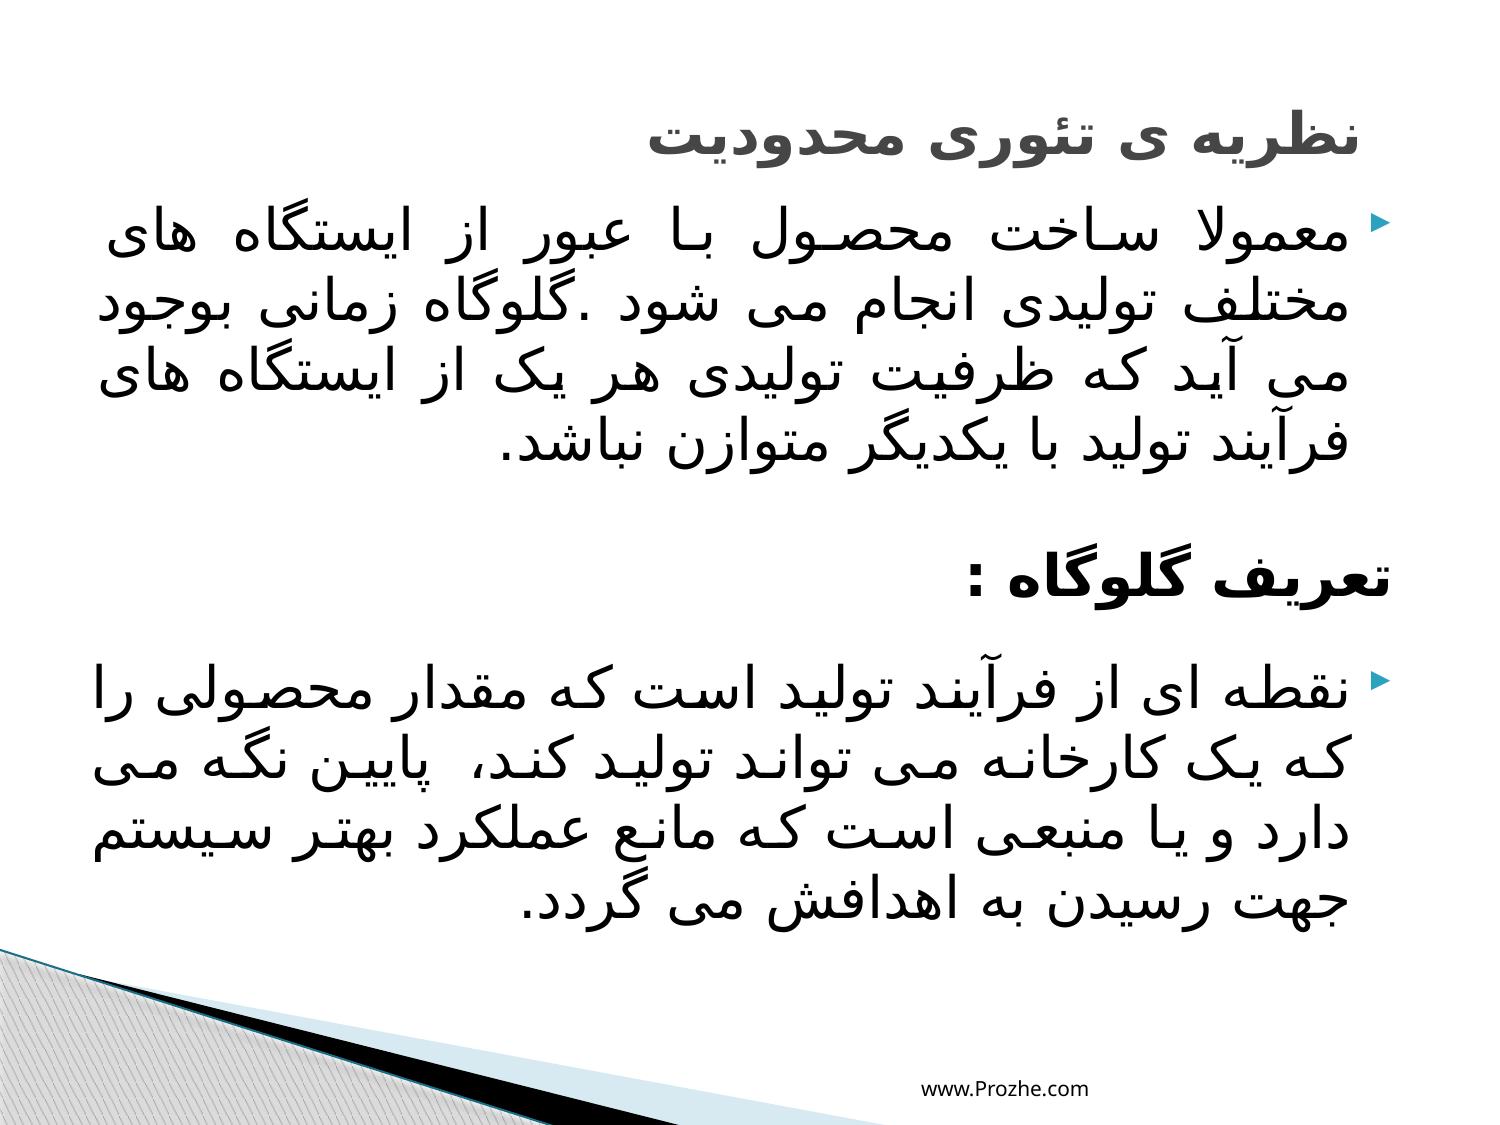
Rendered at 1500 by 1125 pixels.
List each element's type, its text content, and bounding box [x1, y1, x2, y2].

title نظریه ی تئوری محدودیت [88, 78, 1439, 254]
list معمولا ساخت محصول با عبور از ایستگاه های مختلف تولیدی انجام می شود .گلوگاه زمانی بوجود می آید که ظرفیت تولیدی هر یک از ایستگاه های فرآیند تولید با یکدیگر متوازن نباشد. تعریف گلوگاه : نقطه ای از فرآیند تولید است که مقدار محصولی را که یک کارخانه می تواند تولید کند، پایین نگه می دارد و یا منبعی است که مانع عملکرد بهتر سیستم جهت رسیدن به اهدافش می گردد. [76, 184, 1427, 953]
footer www.Prozhe.com [718, 1051, 1105, 1112]
